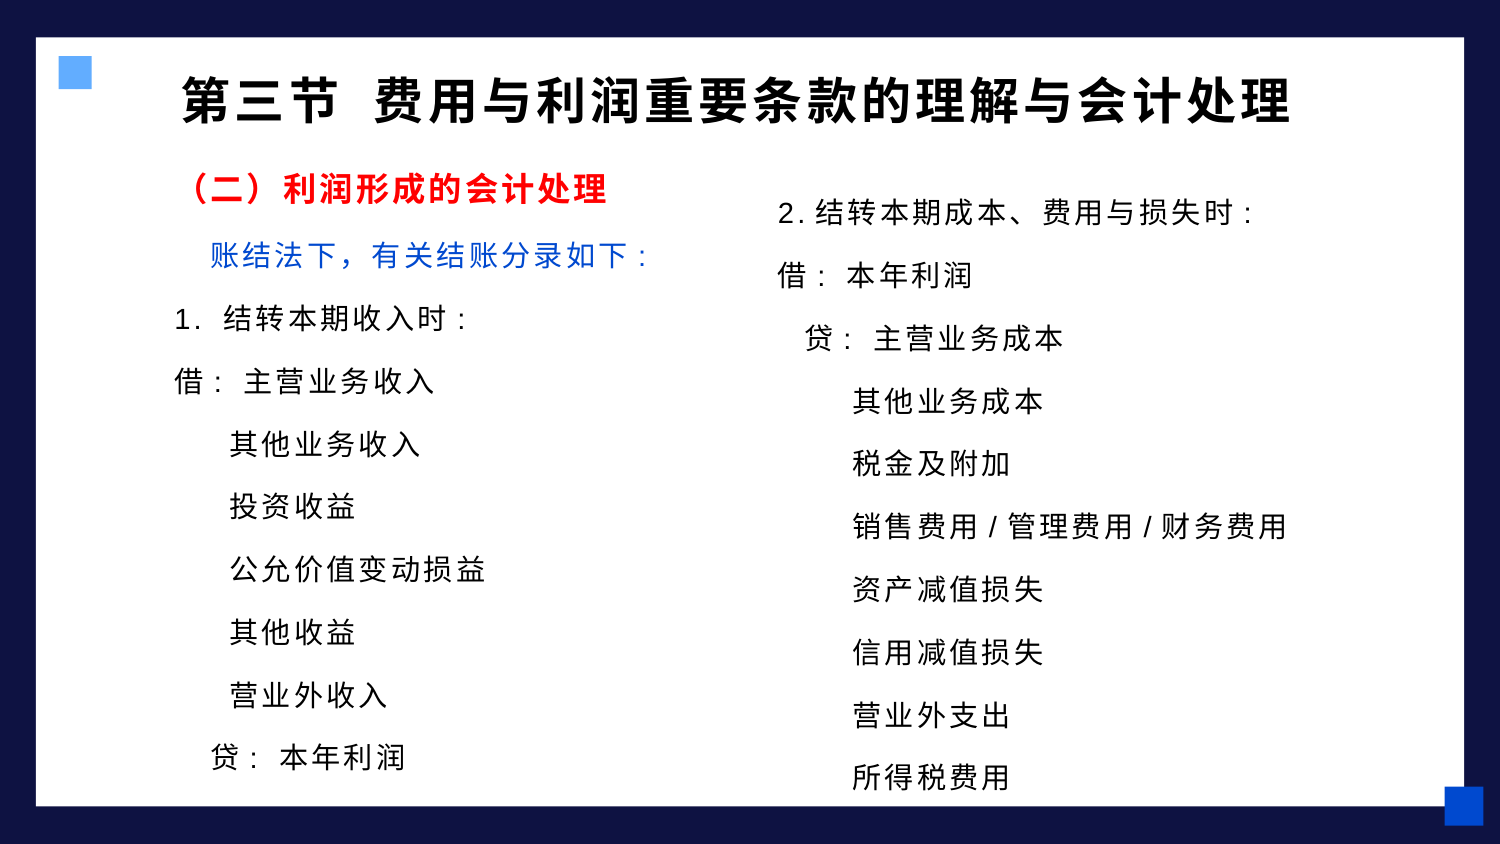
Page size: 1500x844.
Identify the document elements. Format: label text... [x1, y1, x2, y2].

list （二）利润形成的会计处理 账结法下，有关结账分录如下: 1. 结转本期收入时: 借: 主营业务收入 其他业务收入 投资收益 公允价值变动损益 其他收益 营业外收入 贷: 本年利润 [157, 149, 1343, 574]
title 第三节 费用与利润重要条款的理解与会计处理 [141, 48, 1327, 139]
text_box 2.结转本期成本、费用与损失时: 借: 本年利润 贷: 主营业务成本 其他业务成本 税金及附加 销售费用/管理费用/财务费用 资产减值损失 信用减值损失 营业外支出 所得税费用 [763, 180, 1327, 802]
